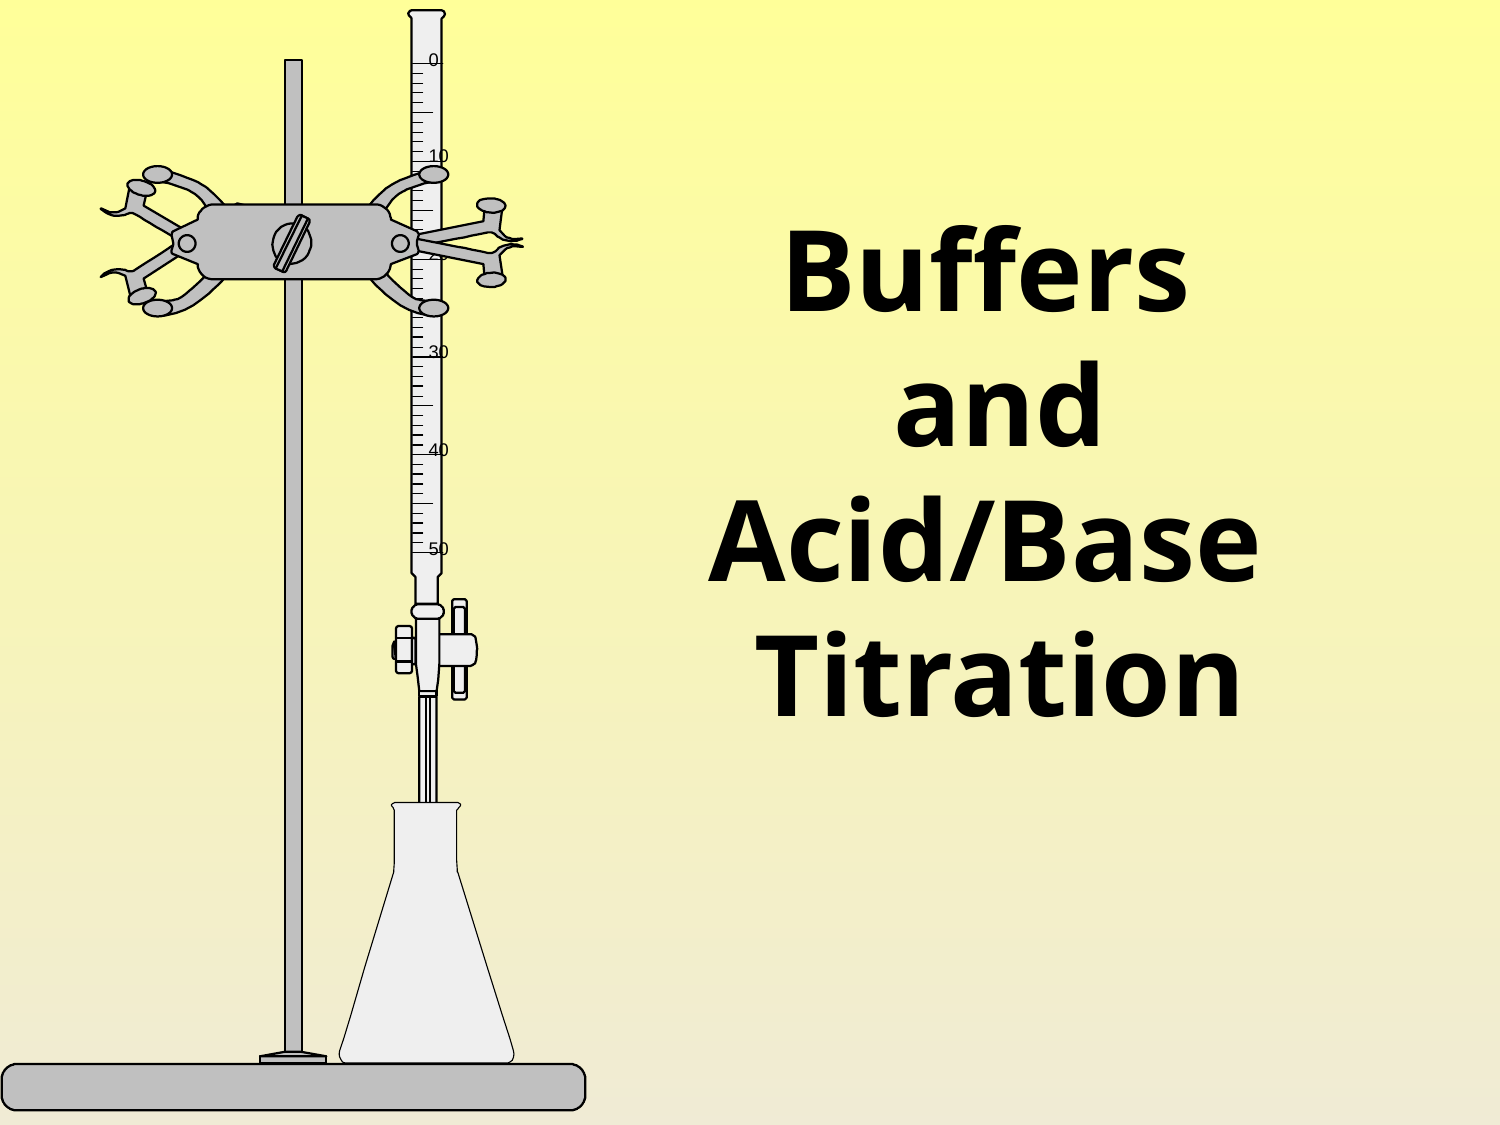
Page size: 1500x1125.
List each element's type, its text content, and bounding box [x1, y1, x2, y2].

title Buffers and Acid/Base Titration [591, 24, 1426, 913]
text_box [0, 8, 588, 1113]
